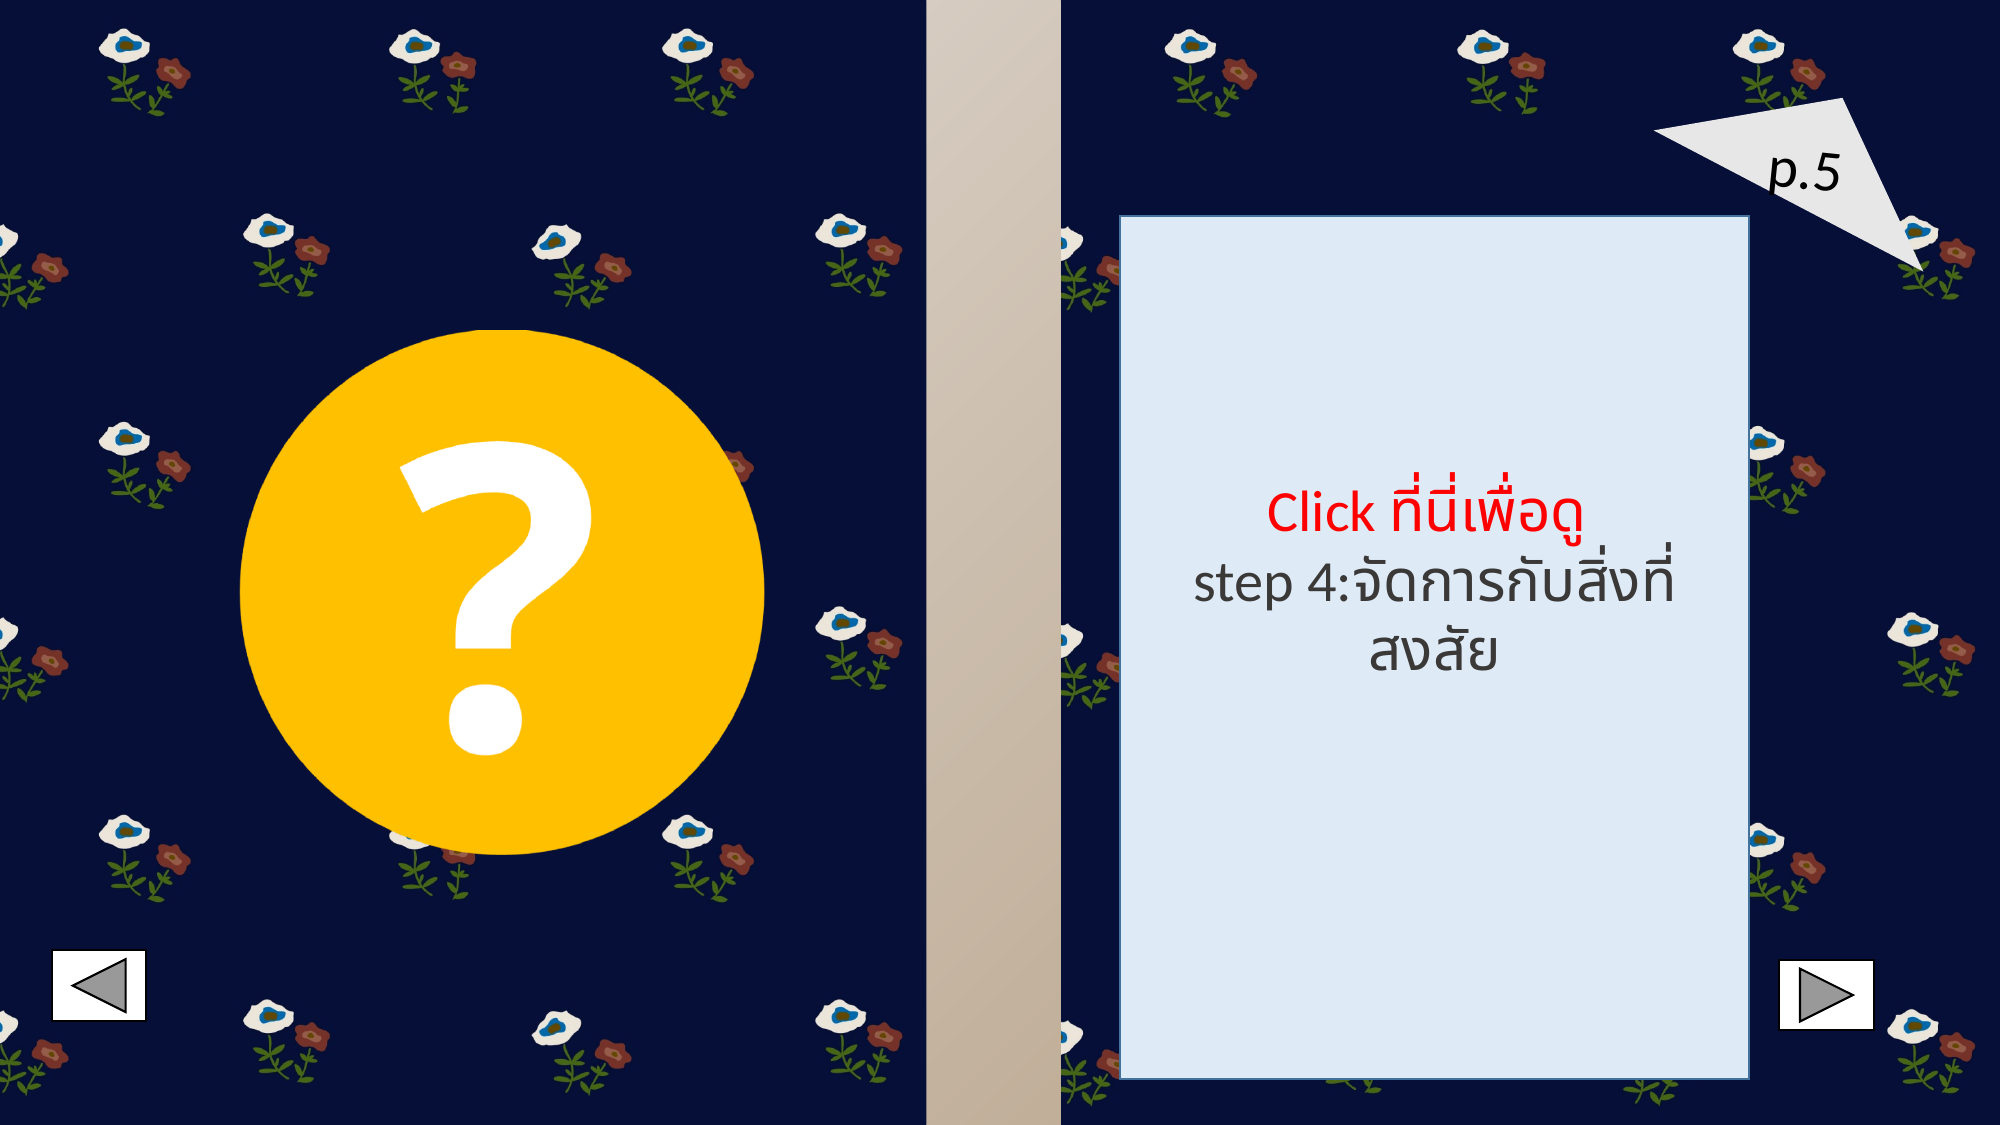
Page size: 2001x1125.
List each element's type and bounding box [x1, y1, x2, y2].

picture [0, 0, 927, 1125]
picture [1060, 0, 2000, 1125]
text_box [927, 0, 1060, 1125]
